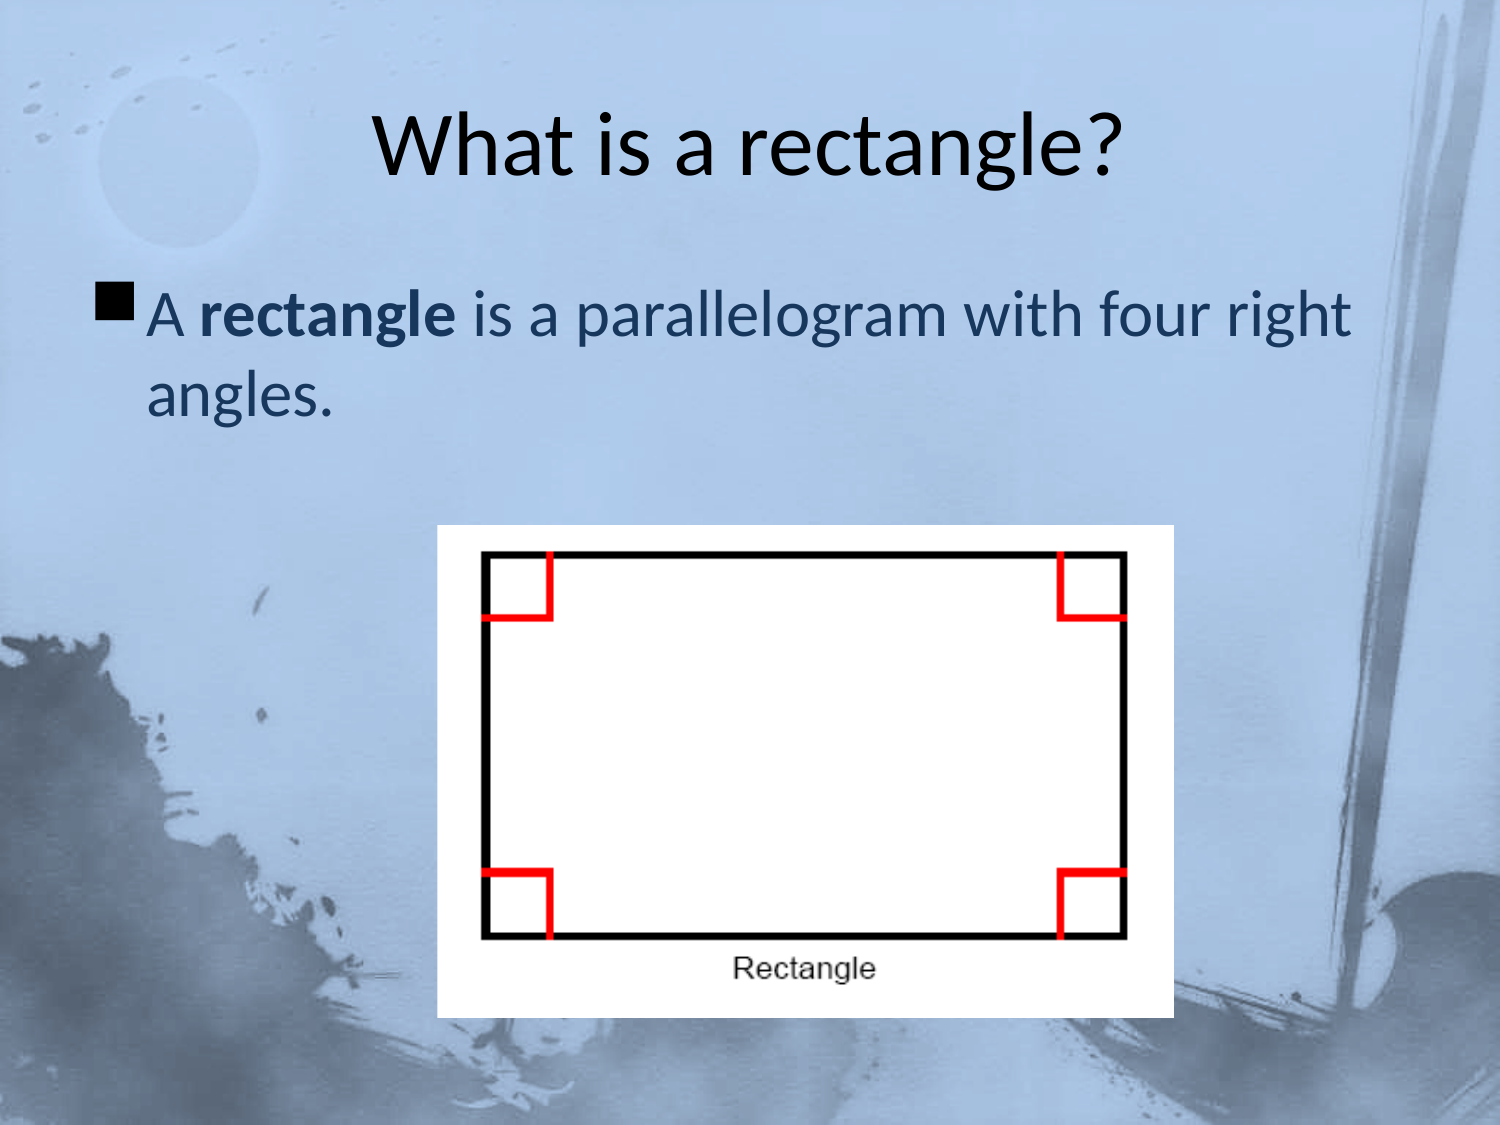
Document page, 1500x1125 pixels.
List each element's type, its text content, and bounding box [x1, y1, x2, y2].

title What is a rectangle? [75, 45, 1425, 233]
list A rectangle is a parallelogram with four right angles. [75, 262, 1425, 1005]
picture [437, 524, 1175, 1018]
